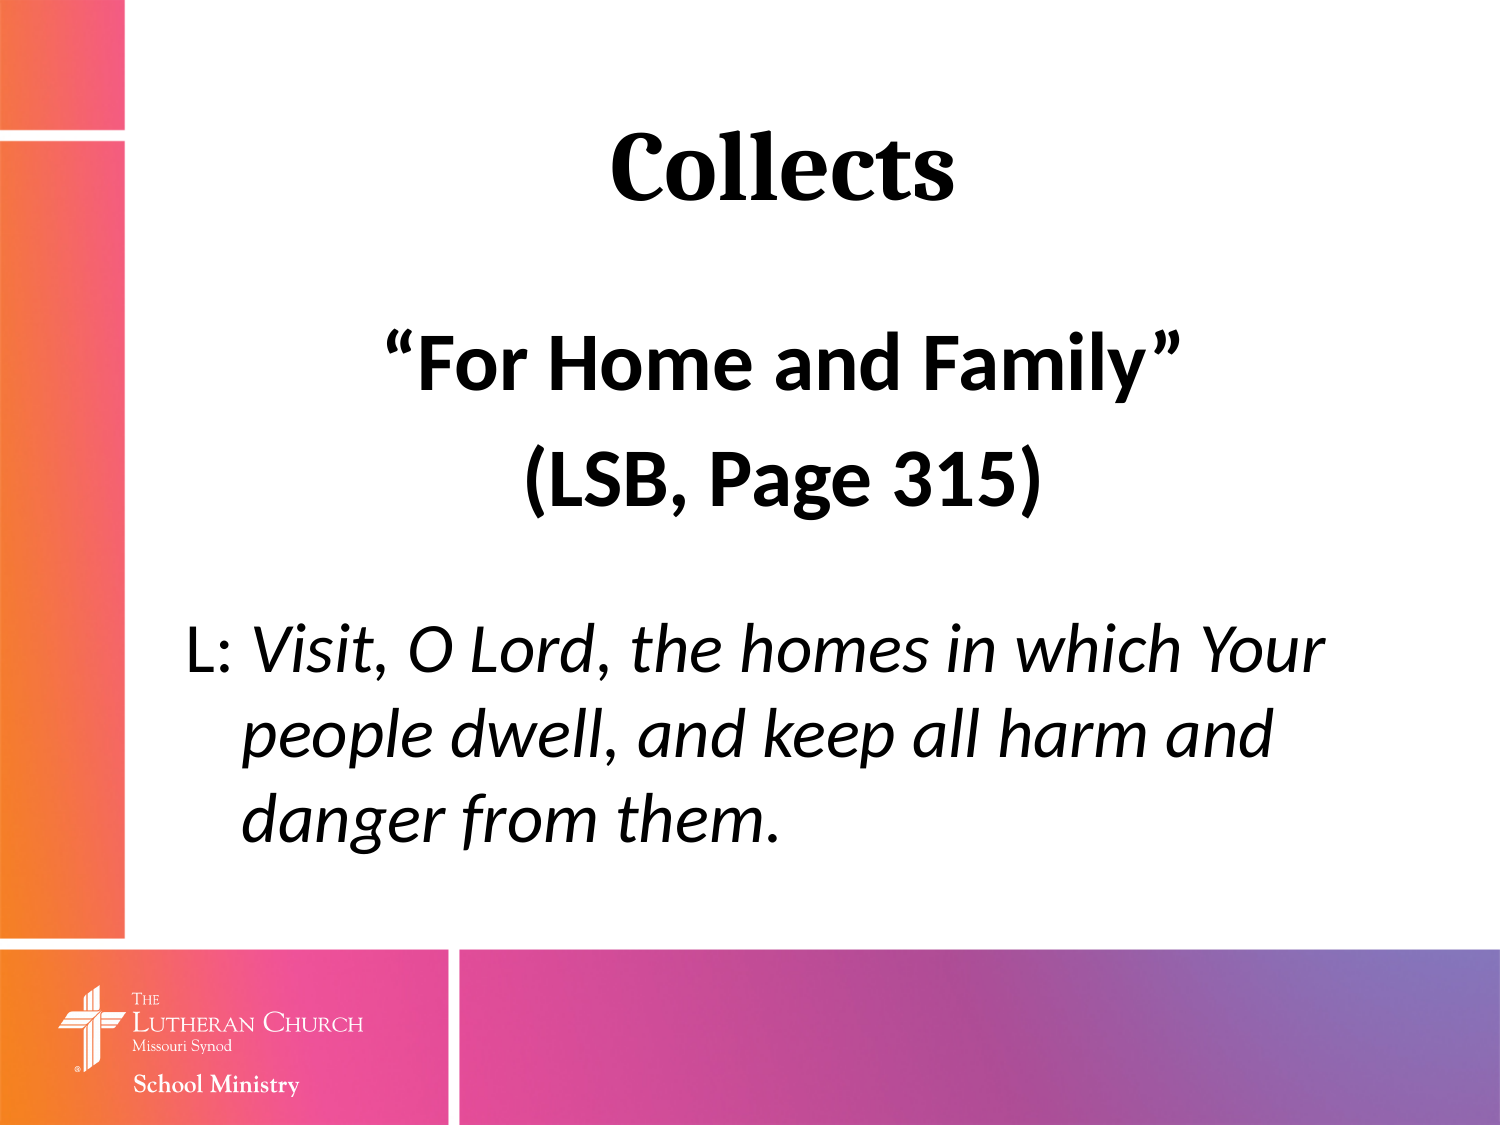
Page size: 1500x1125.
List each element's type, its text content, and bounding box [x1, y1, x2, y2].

title Collects [170, 59, 1397, 278]
list “For Home and Family” (LSB, Page 315) L: Visit, O Lord, the homes in which Your people dwell, and keep all harm and danger from them. [170, 299, 1397, 918]
picture [0, 0, 1500, 1125]
